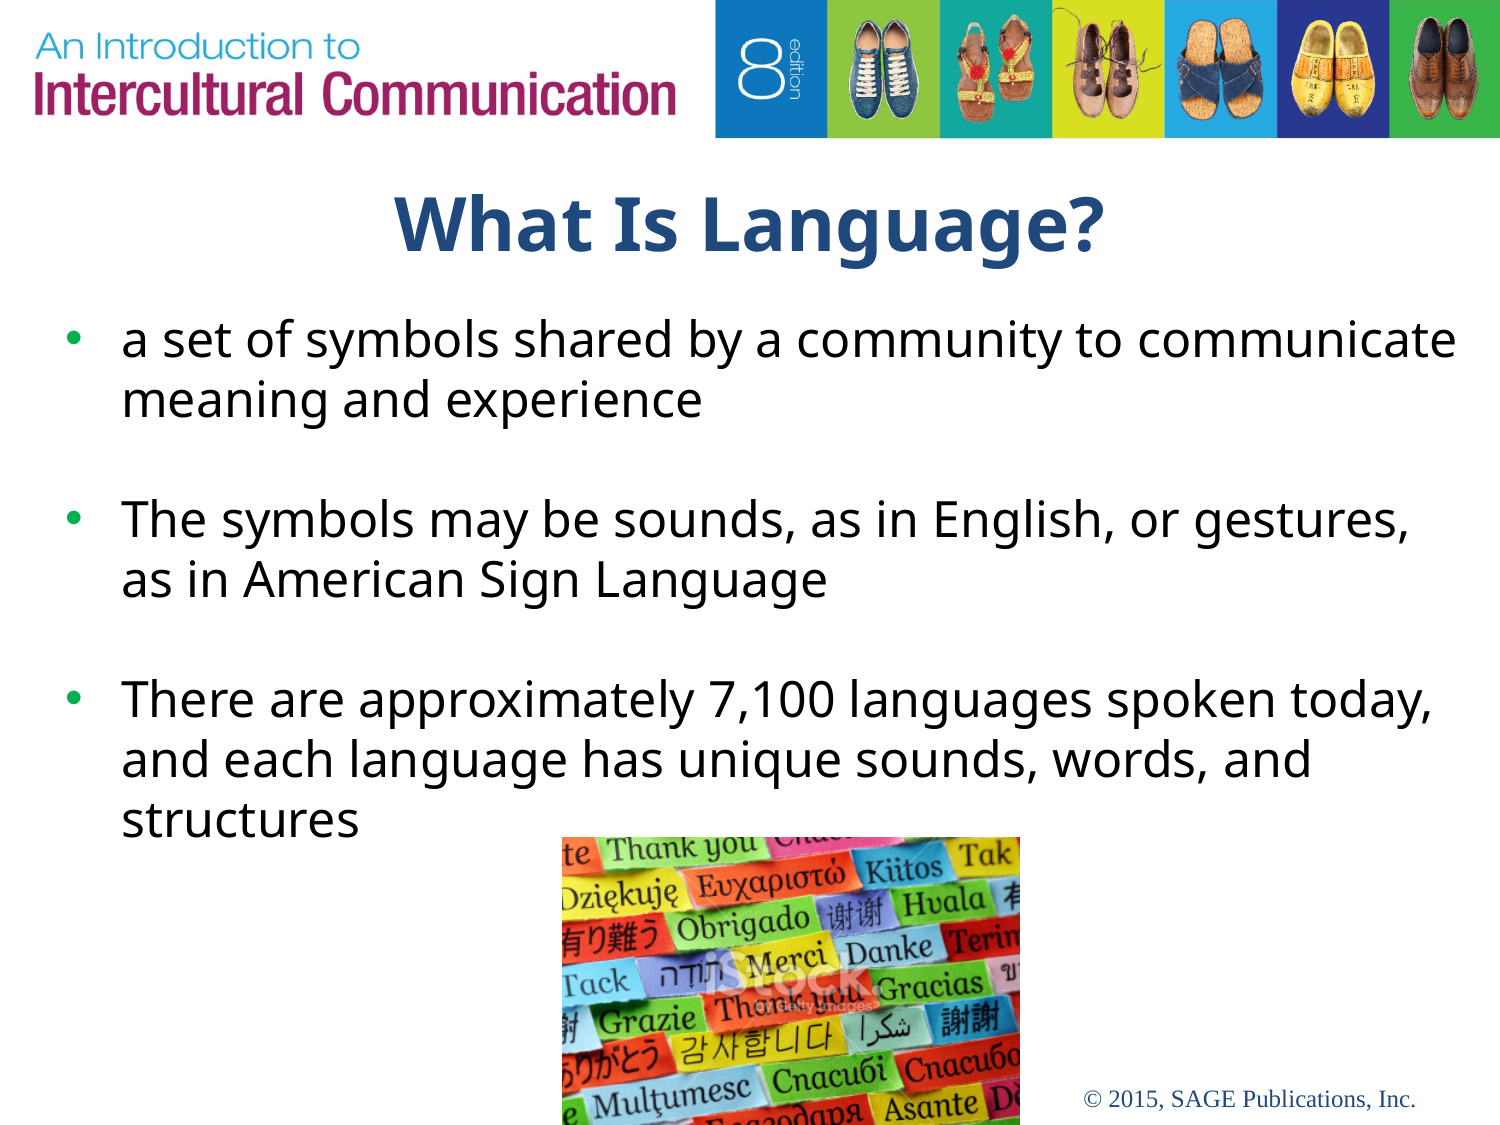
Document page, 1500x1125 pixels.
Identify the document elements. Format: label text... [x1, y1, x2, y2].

picture [0, 0, 1500, 142]
list a set of symbols shared by a community to communicate meaning and experience The symbols may be sounds, as in English, or gestures, as in American Sign Language There are approximately 7,100 languages spoken today, and each language has unique sounds, words, and structures [50, 299, 1475, 888]
title What Is Language? [0, 142, 1500, 300]
text_box © 2015, SAGE Publications, Inc. [1024, 1067, 1488, 1125]
picture [0, 300, 1500, 1125]
